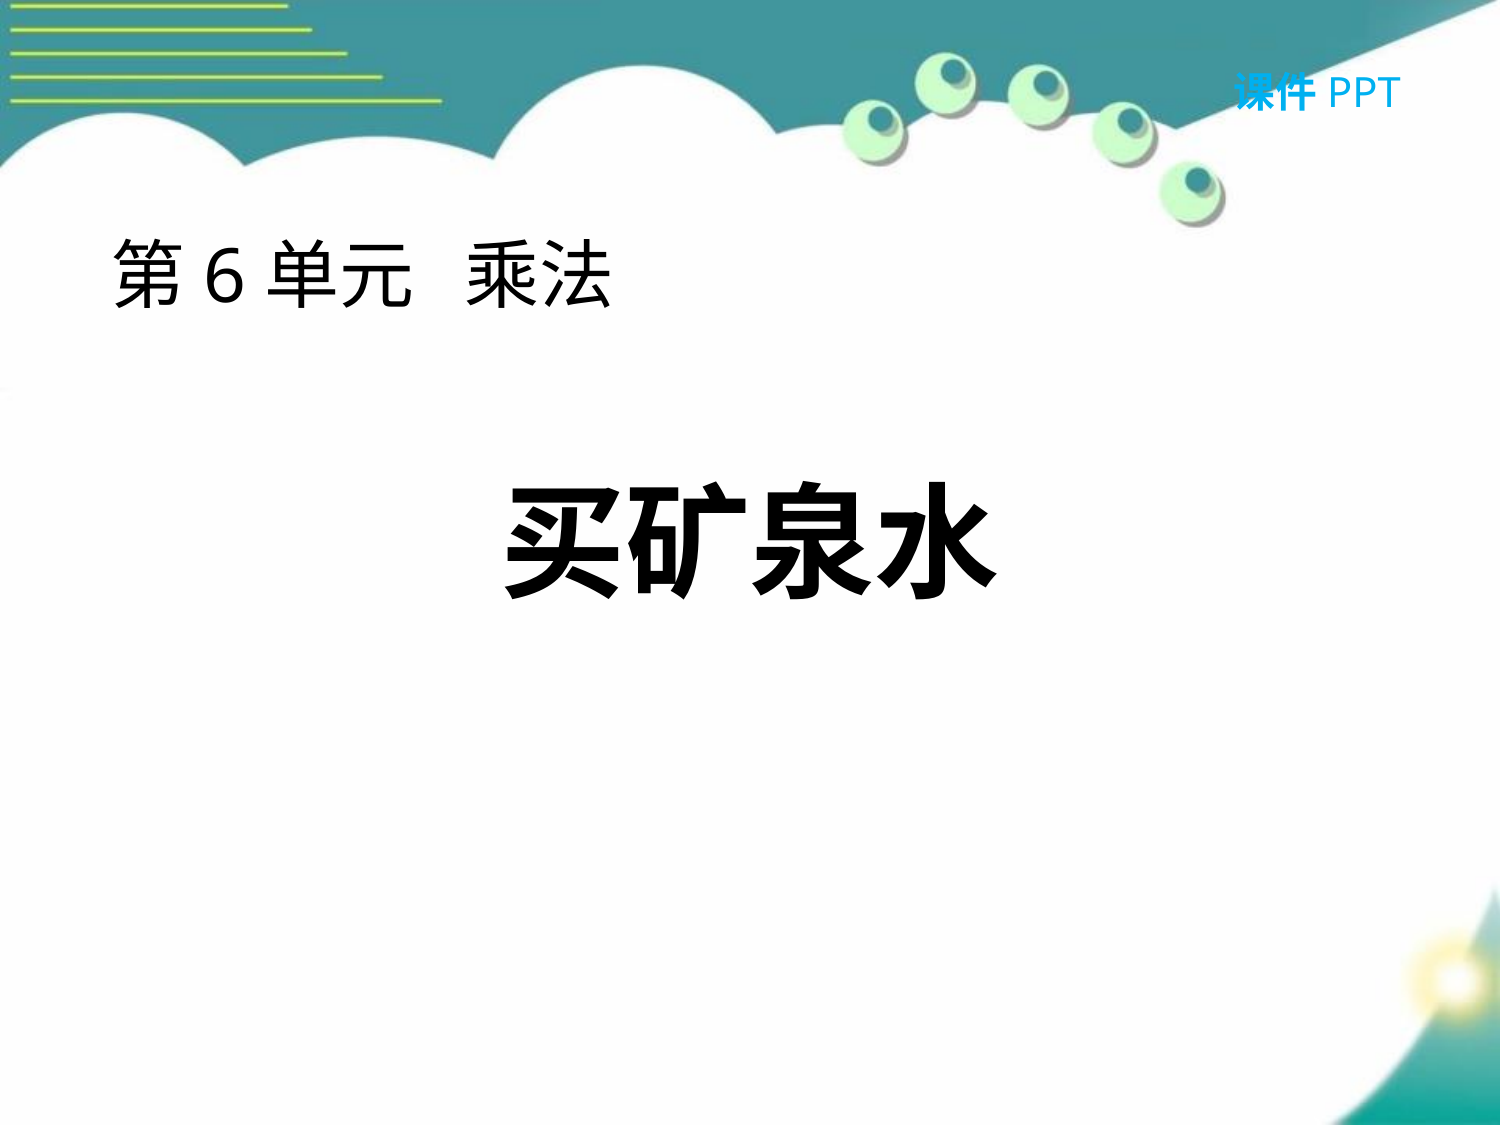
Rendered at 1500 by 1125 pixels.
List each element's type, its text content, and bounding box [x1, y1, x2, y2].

text_box 第6单元 乘法 [95, 219, 743, 325]
picture [0, 621, 1500, 1125]
text_box 课件PPT [1218, 58, 1418, 124]
text_box 买矿泉水 [0, 456, 1500, 621]
picture [0, 0, 1500, 456]
